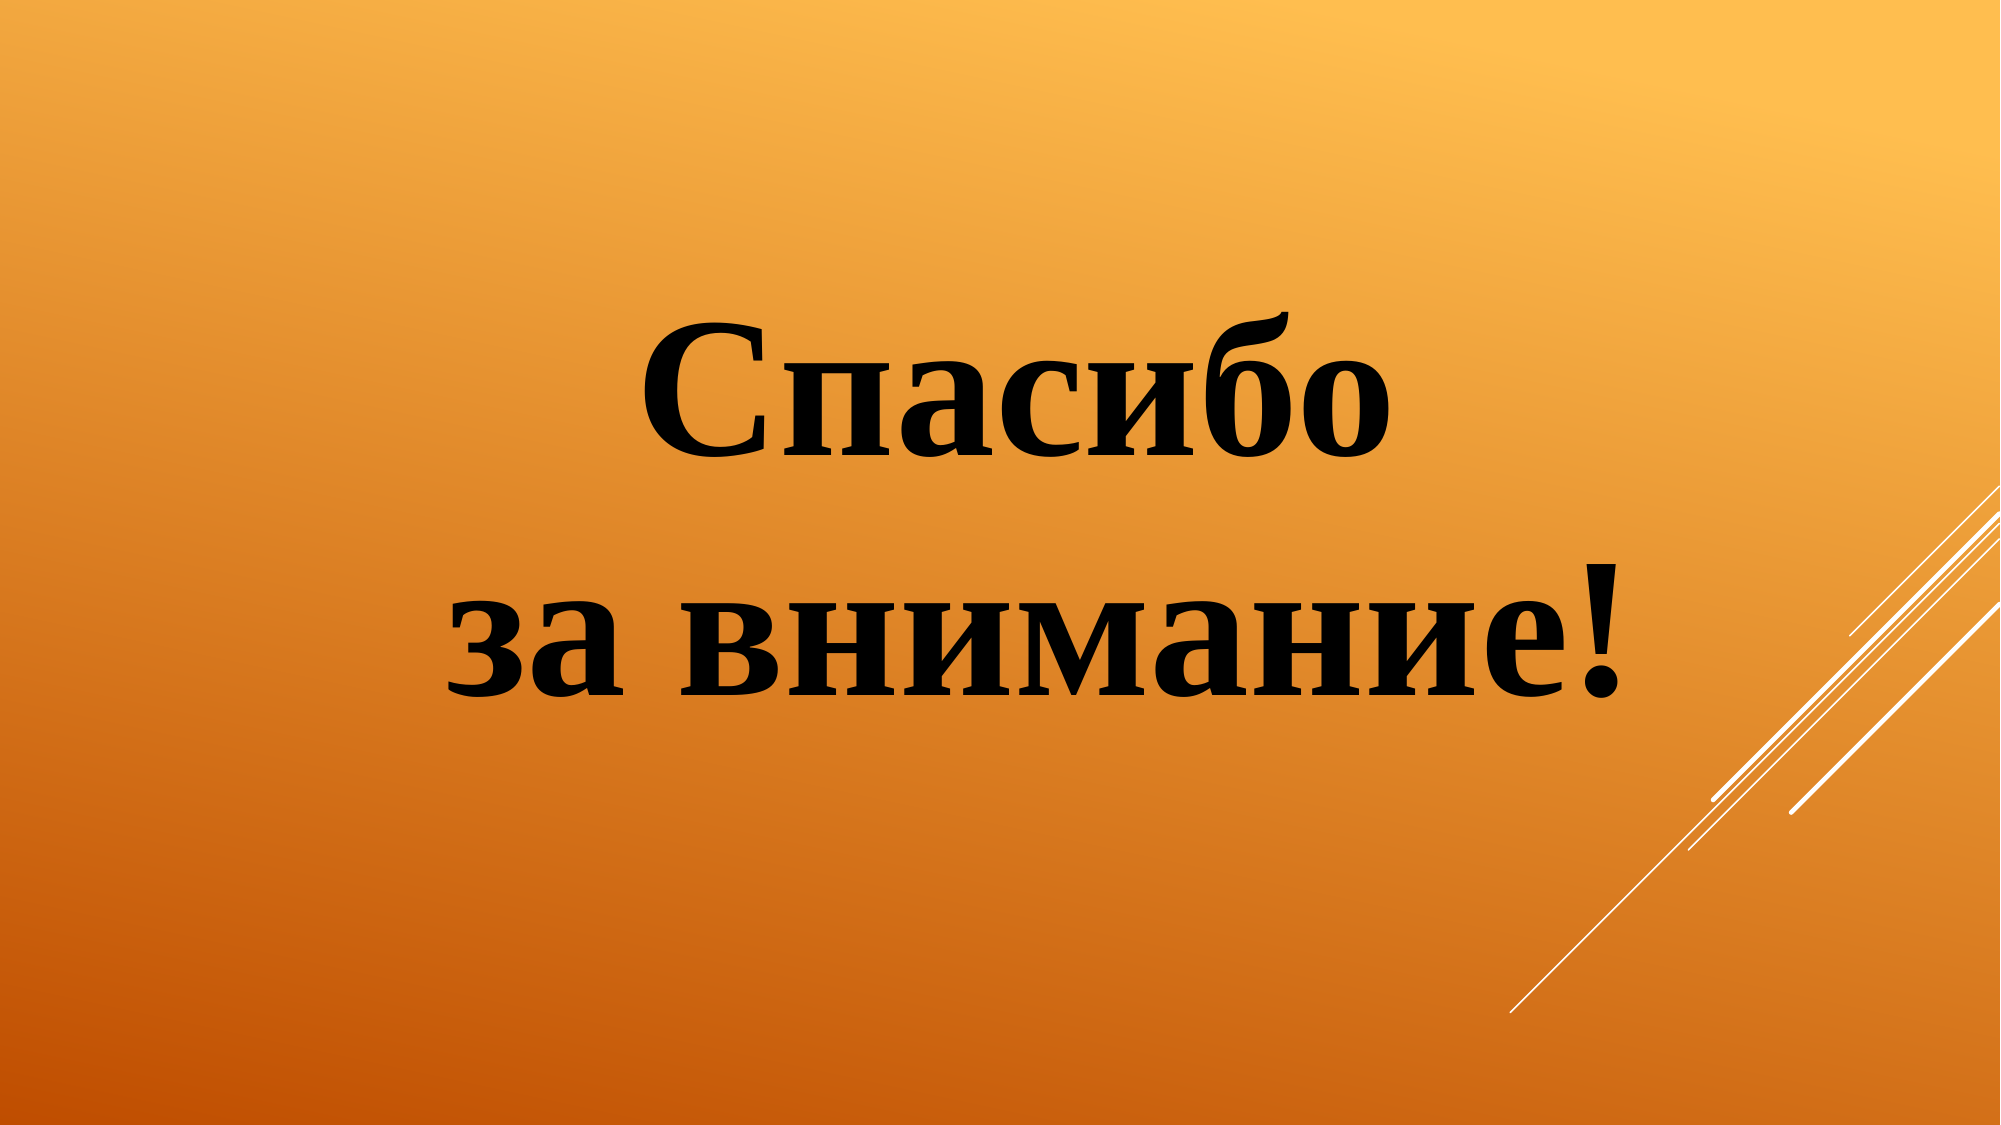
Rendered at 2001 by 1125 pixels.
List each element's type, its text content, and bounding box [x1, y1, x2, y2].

text_box Спасибо за внимание! [315, 248, 1767, 743]
